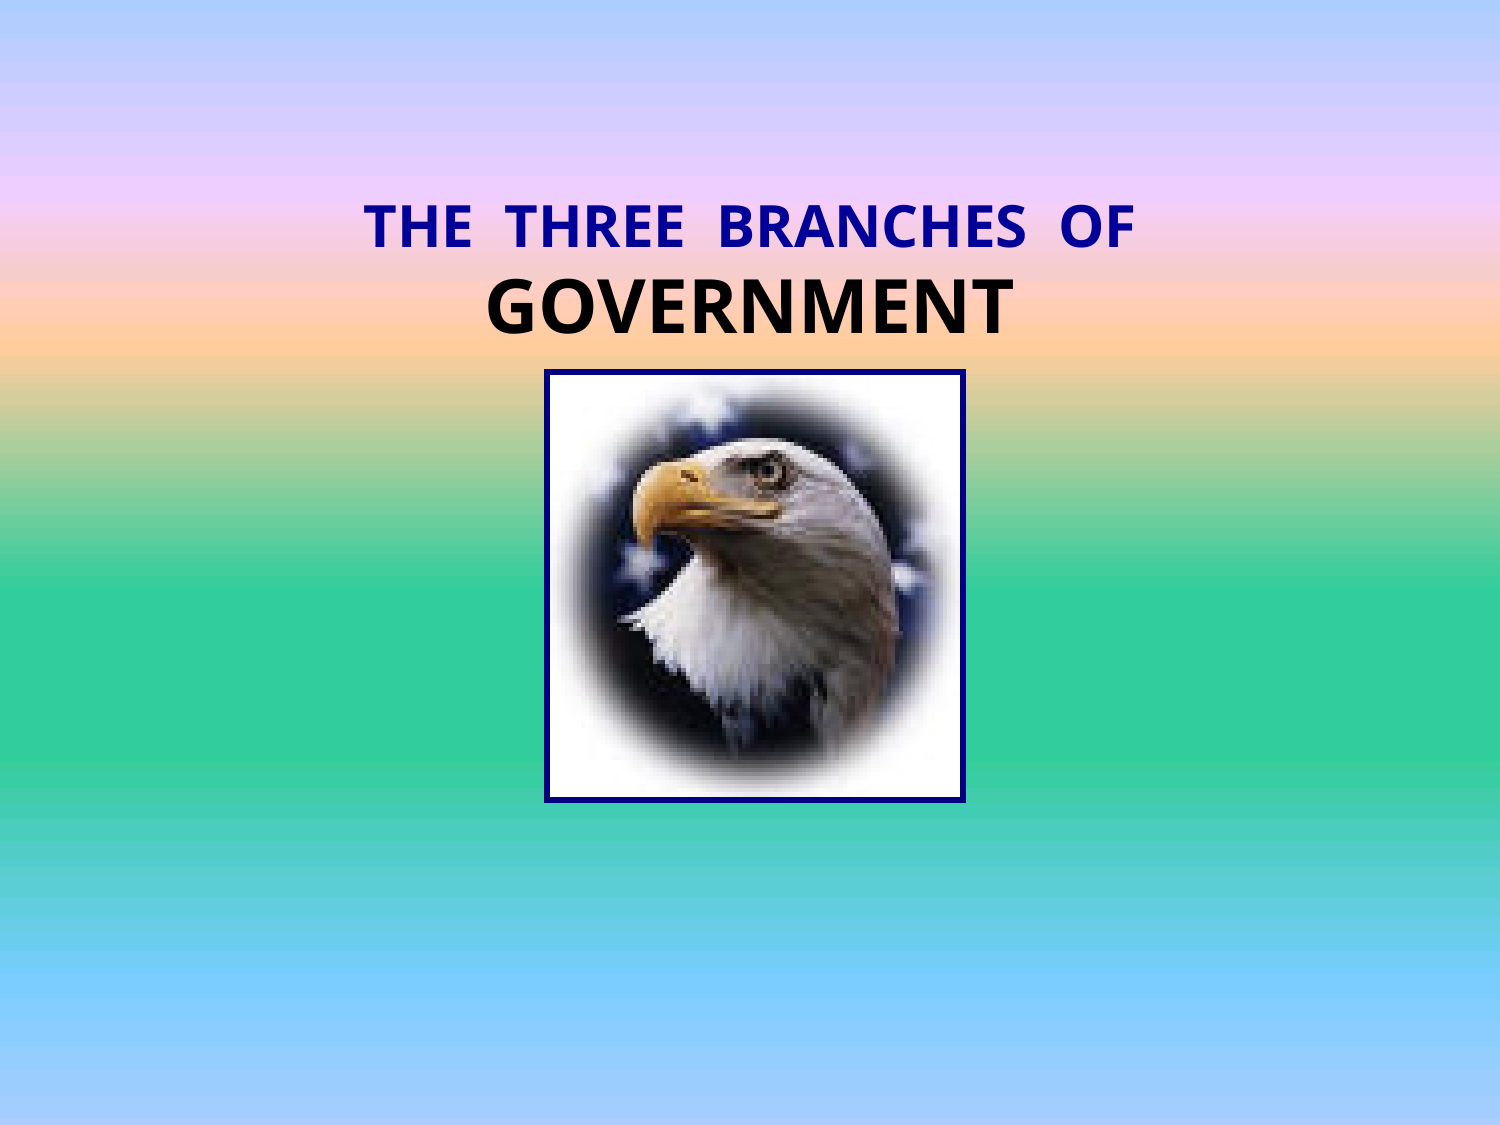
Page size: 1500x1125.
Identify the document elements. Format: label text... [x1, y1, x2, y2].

subtitle [224, 449, 1276, 1063]
title THE THREE BRANCHES OF GOVERNMENT [112, 112, 1388, 426]
picture [0, 0, 1500, 1125]
